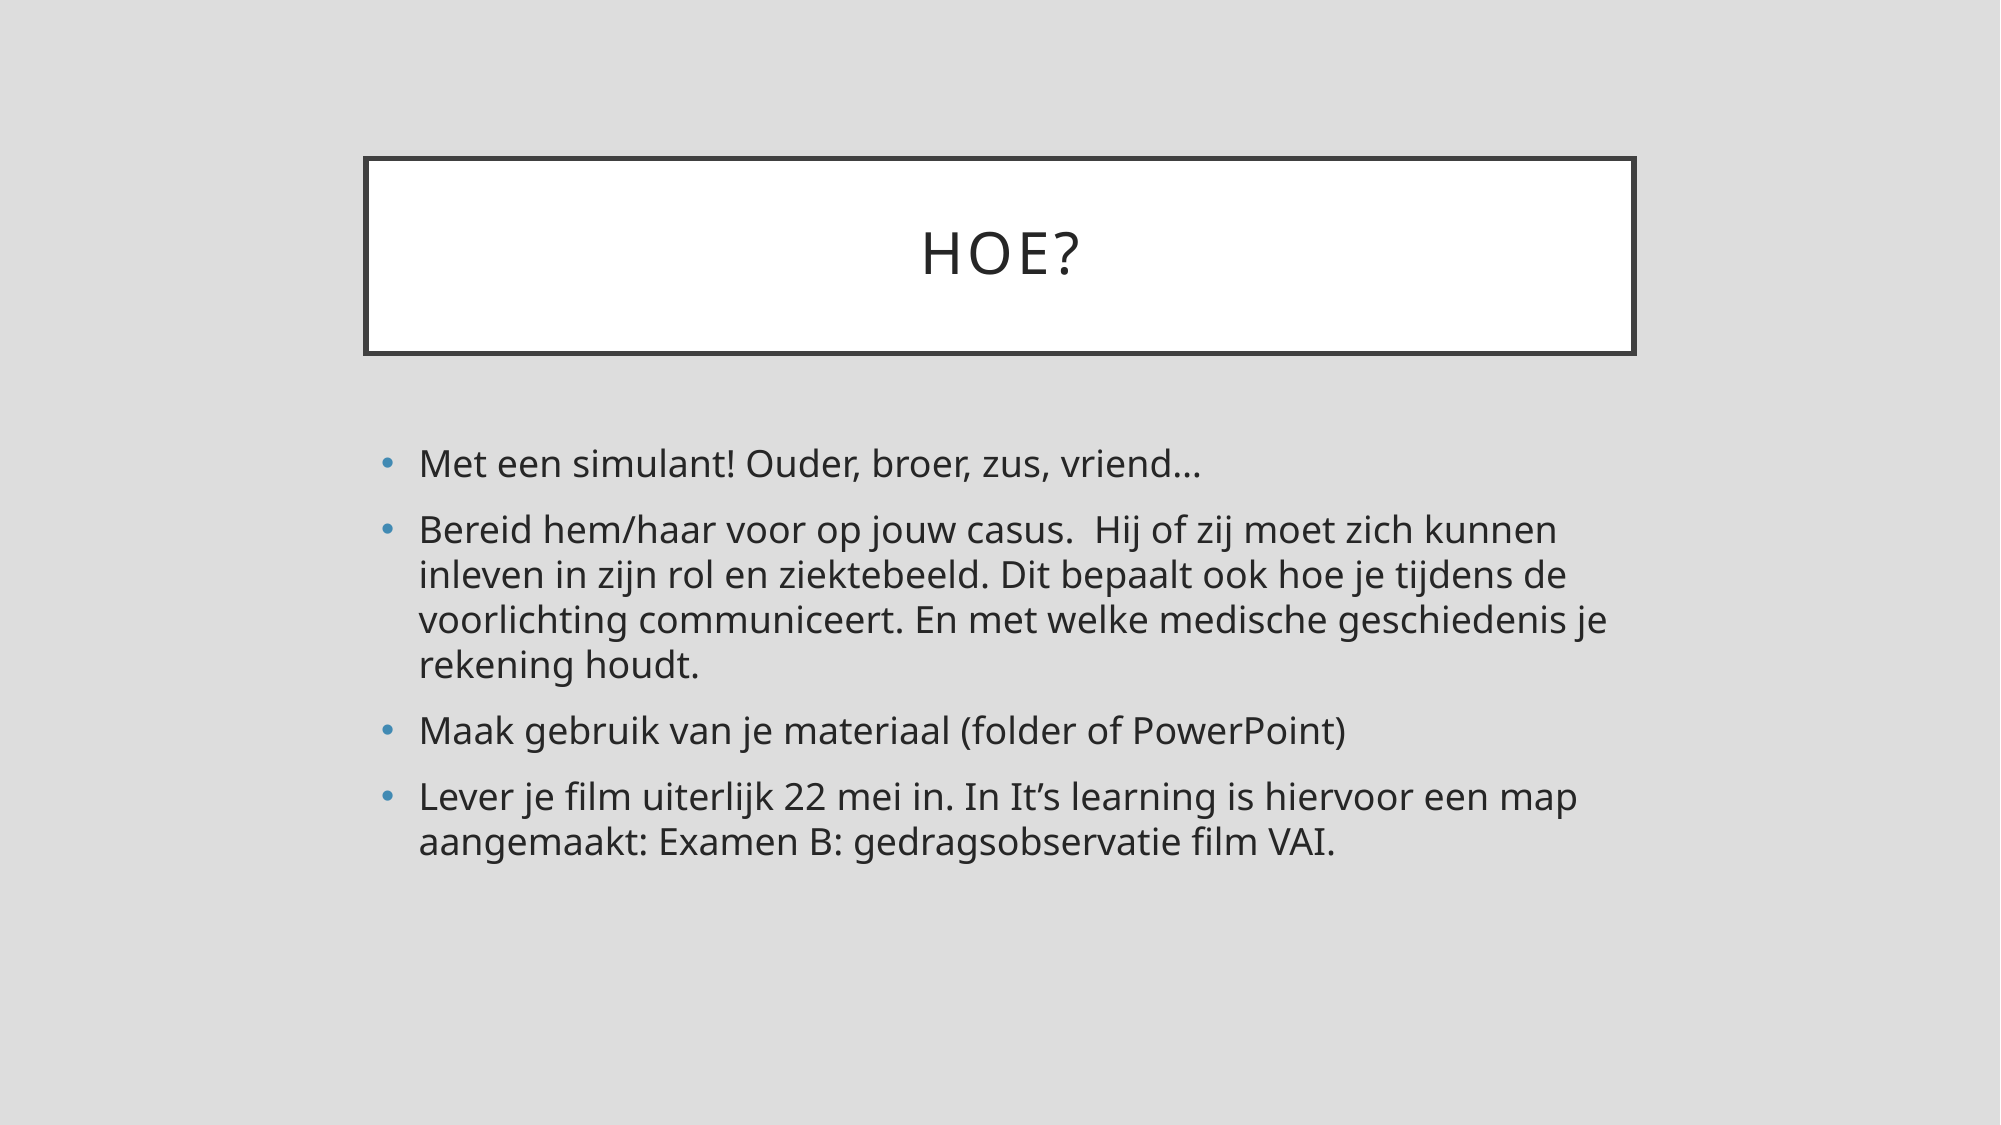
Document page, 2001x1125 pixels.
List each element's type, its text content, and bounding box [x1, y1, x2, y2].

title Hoe? [363, 156, 1637, 356]
list Met een simulant! Ouder, broer, zus, vriend… Bereid hem/haar voor op jouw casus. Hij of zij moet zich kunnen inleven in zijn rol en ziektebeeld. Dit bepaalt ook hoe je tijdens de voorlichting communiceert. En met welke medische geschiedenis je rekening houdt. Maak gebruik van je materiaal (folder of PowerPoint) Lever je film uiterlijk 22 mei in. In It’s learning is hiervoor een map aangemaakt: Examen B: gedragsobservatie film VAI. [366, 432, 1634, 942]
